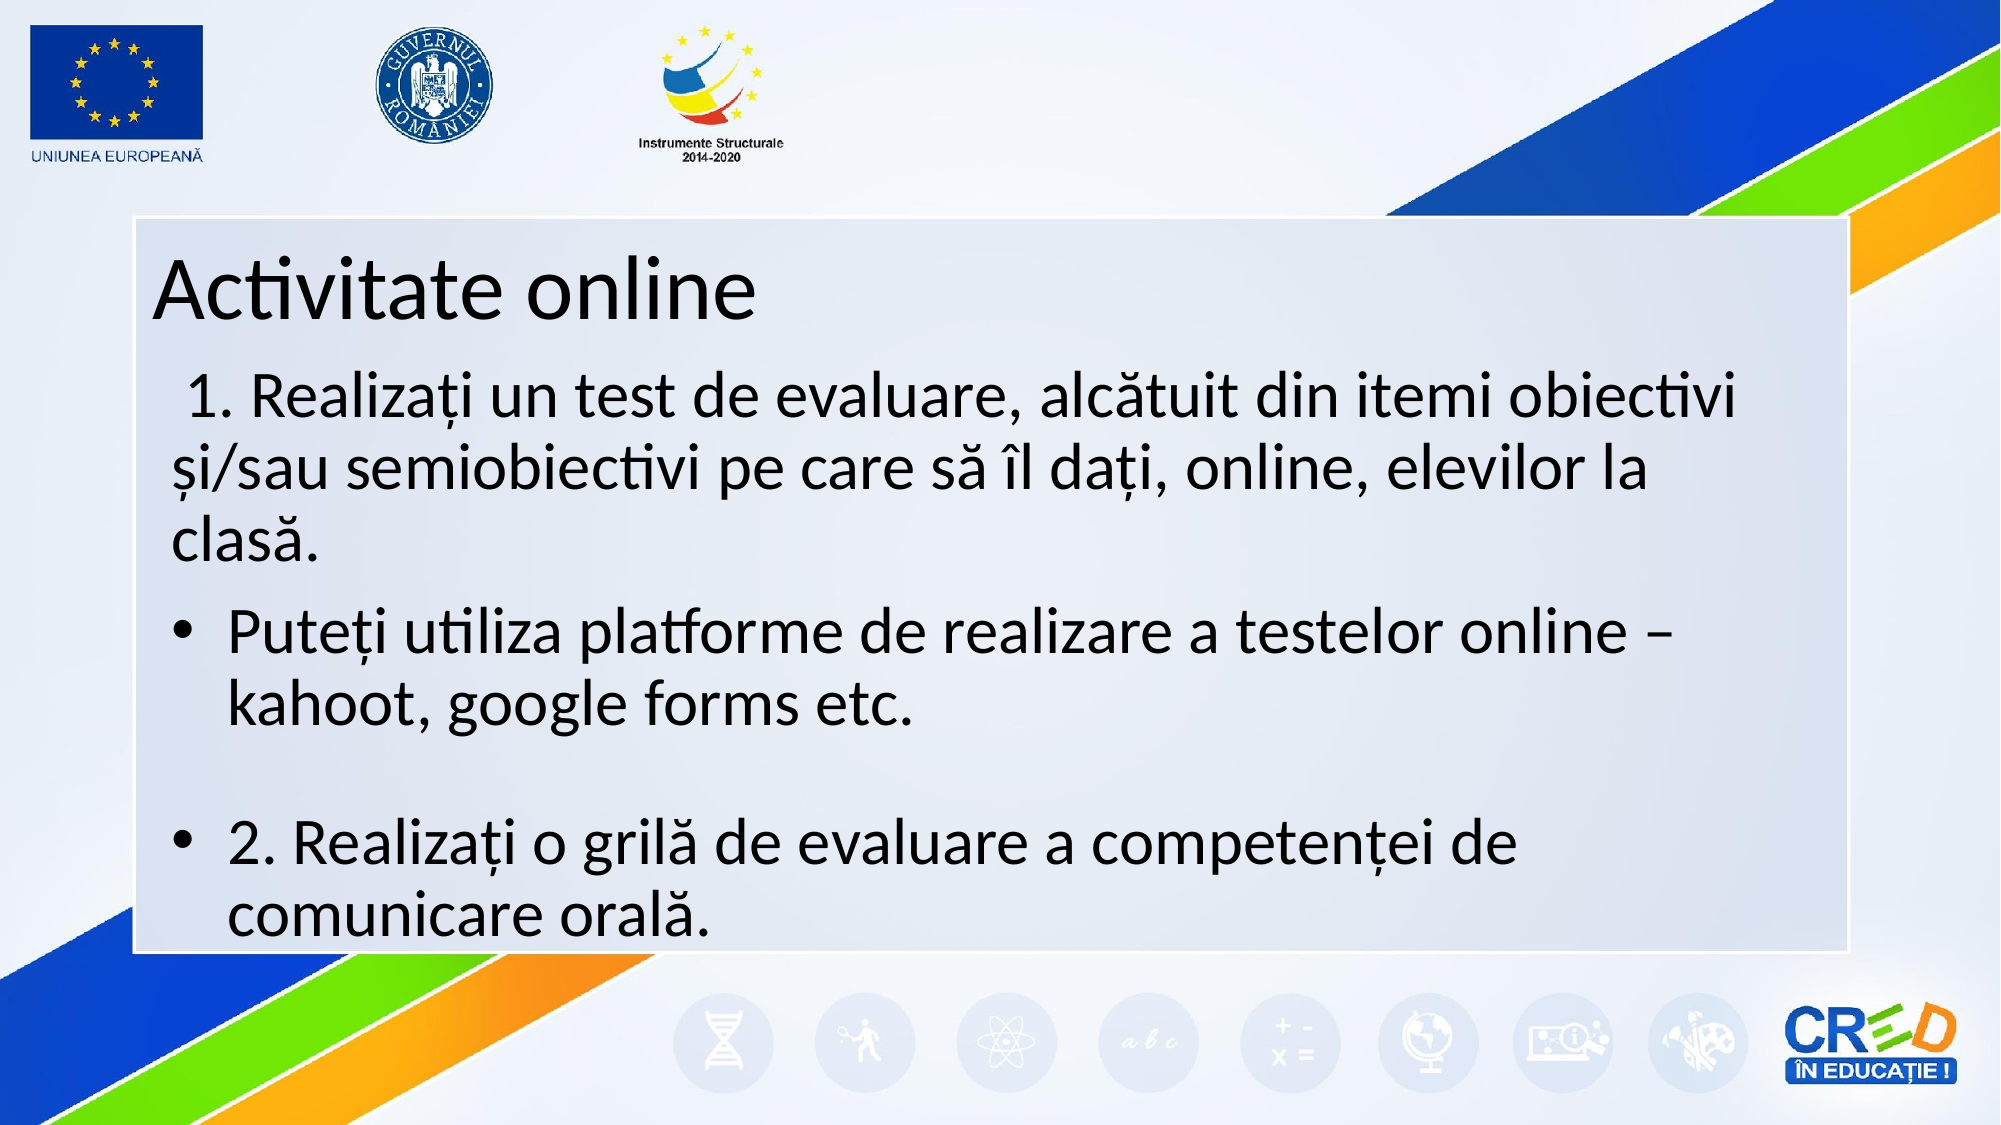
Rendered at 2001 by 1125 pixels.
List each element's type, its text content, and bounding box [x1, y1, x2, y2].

list 1. Realizați un test de evaluare, alcătuit din itemi obiectivi și/sau semiobiectivi pe care să îl dați, online, elevilor la clasă. Puteți utiliza platforme de realizare a testelor online – kahoot, google forms etc. 2. Realizați o grilă de evaluare a competenței de comunicare orală. [137, 352, 1815, 904]
picture [0, 0, 2001, 1125]
title Activitate online [137, 221, 1863, 358]
